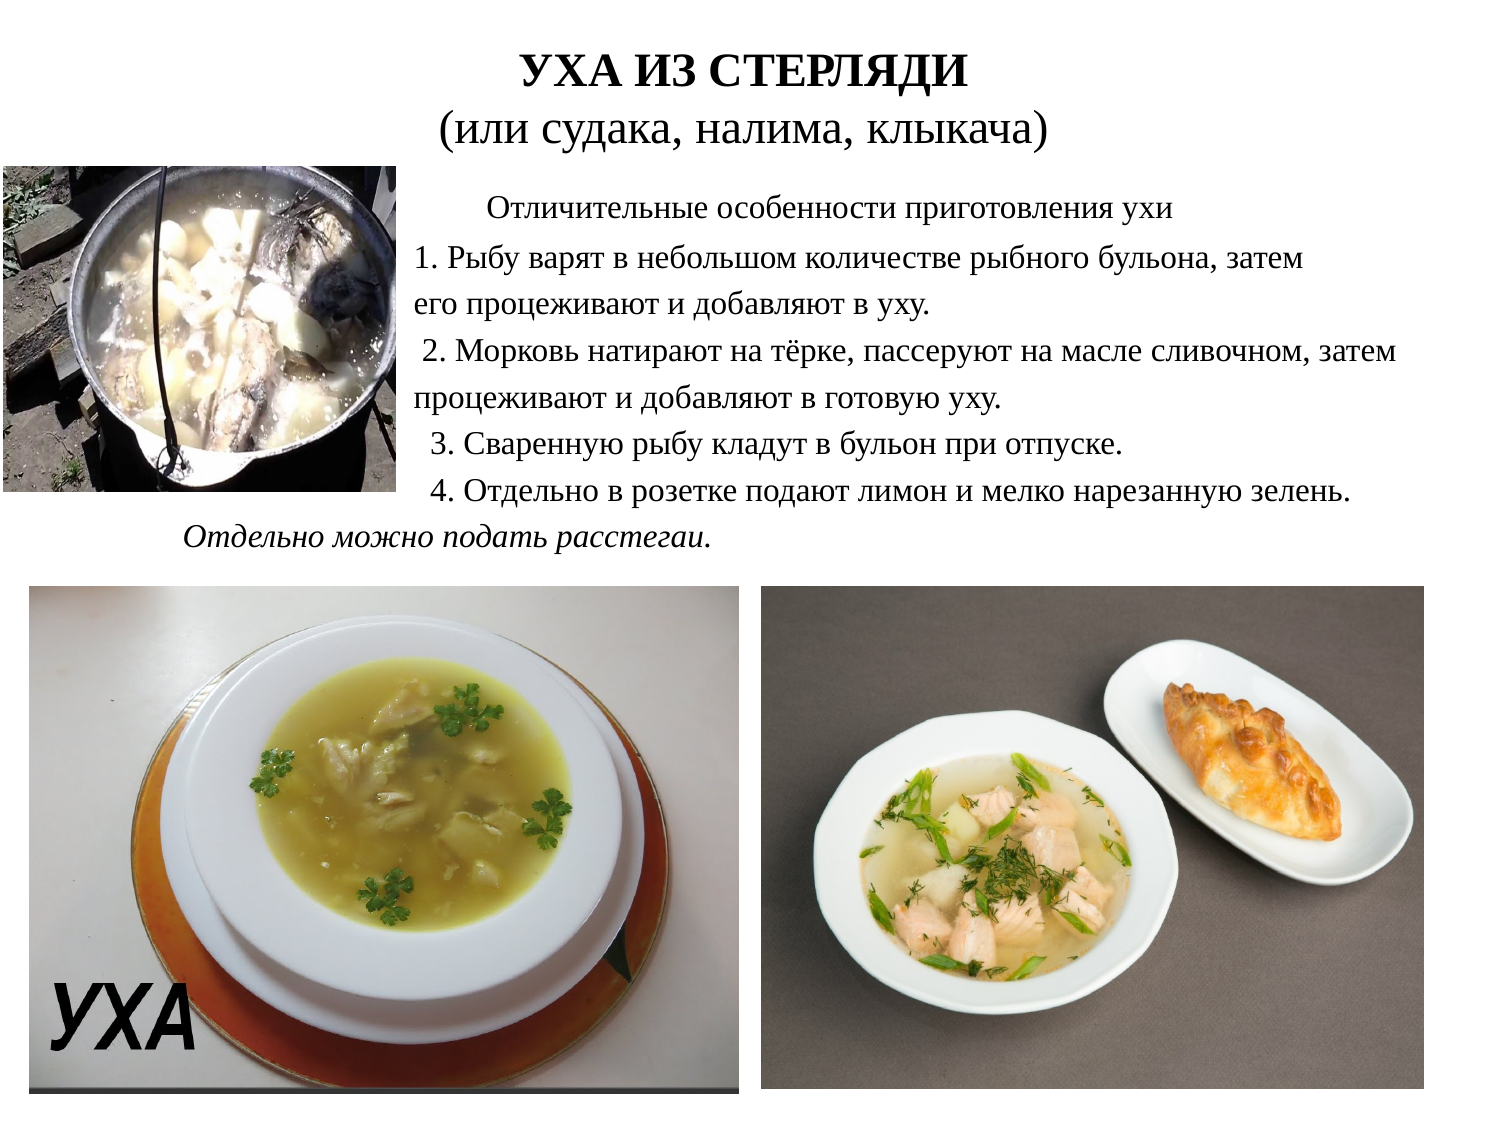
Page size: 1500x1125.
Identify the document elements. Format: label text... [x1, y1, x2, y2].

title УХА ИЗ СТЕРЛЯДИ (или судака, налима, клыкача) [112, 30, 1388, 160]
picture [2, 166, 396, 492]
subtitle Отличительные особенности приготовления ухи 1. Рыбу варят в небольшом количестве рыбного бульона, затем его процеживают и добавляют в уху. 2. Морковь натирают на тёрке, пассеруют на масле сливочном, затем процеживают и добавляют в готовую уху. 3. Сваренную рыбу кладут в бульон при отпуске. 4. Отдельно в розетке подают лимон и мелко нарезанную зелень. Отдельно можно подать расстегаи. [17, 160, 1495, 1118]
picture [29, 585, 739, 1095]
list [761, 585, 1424, 1089]
